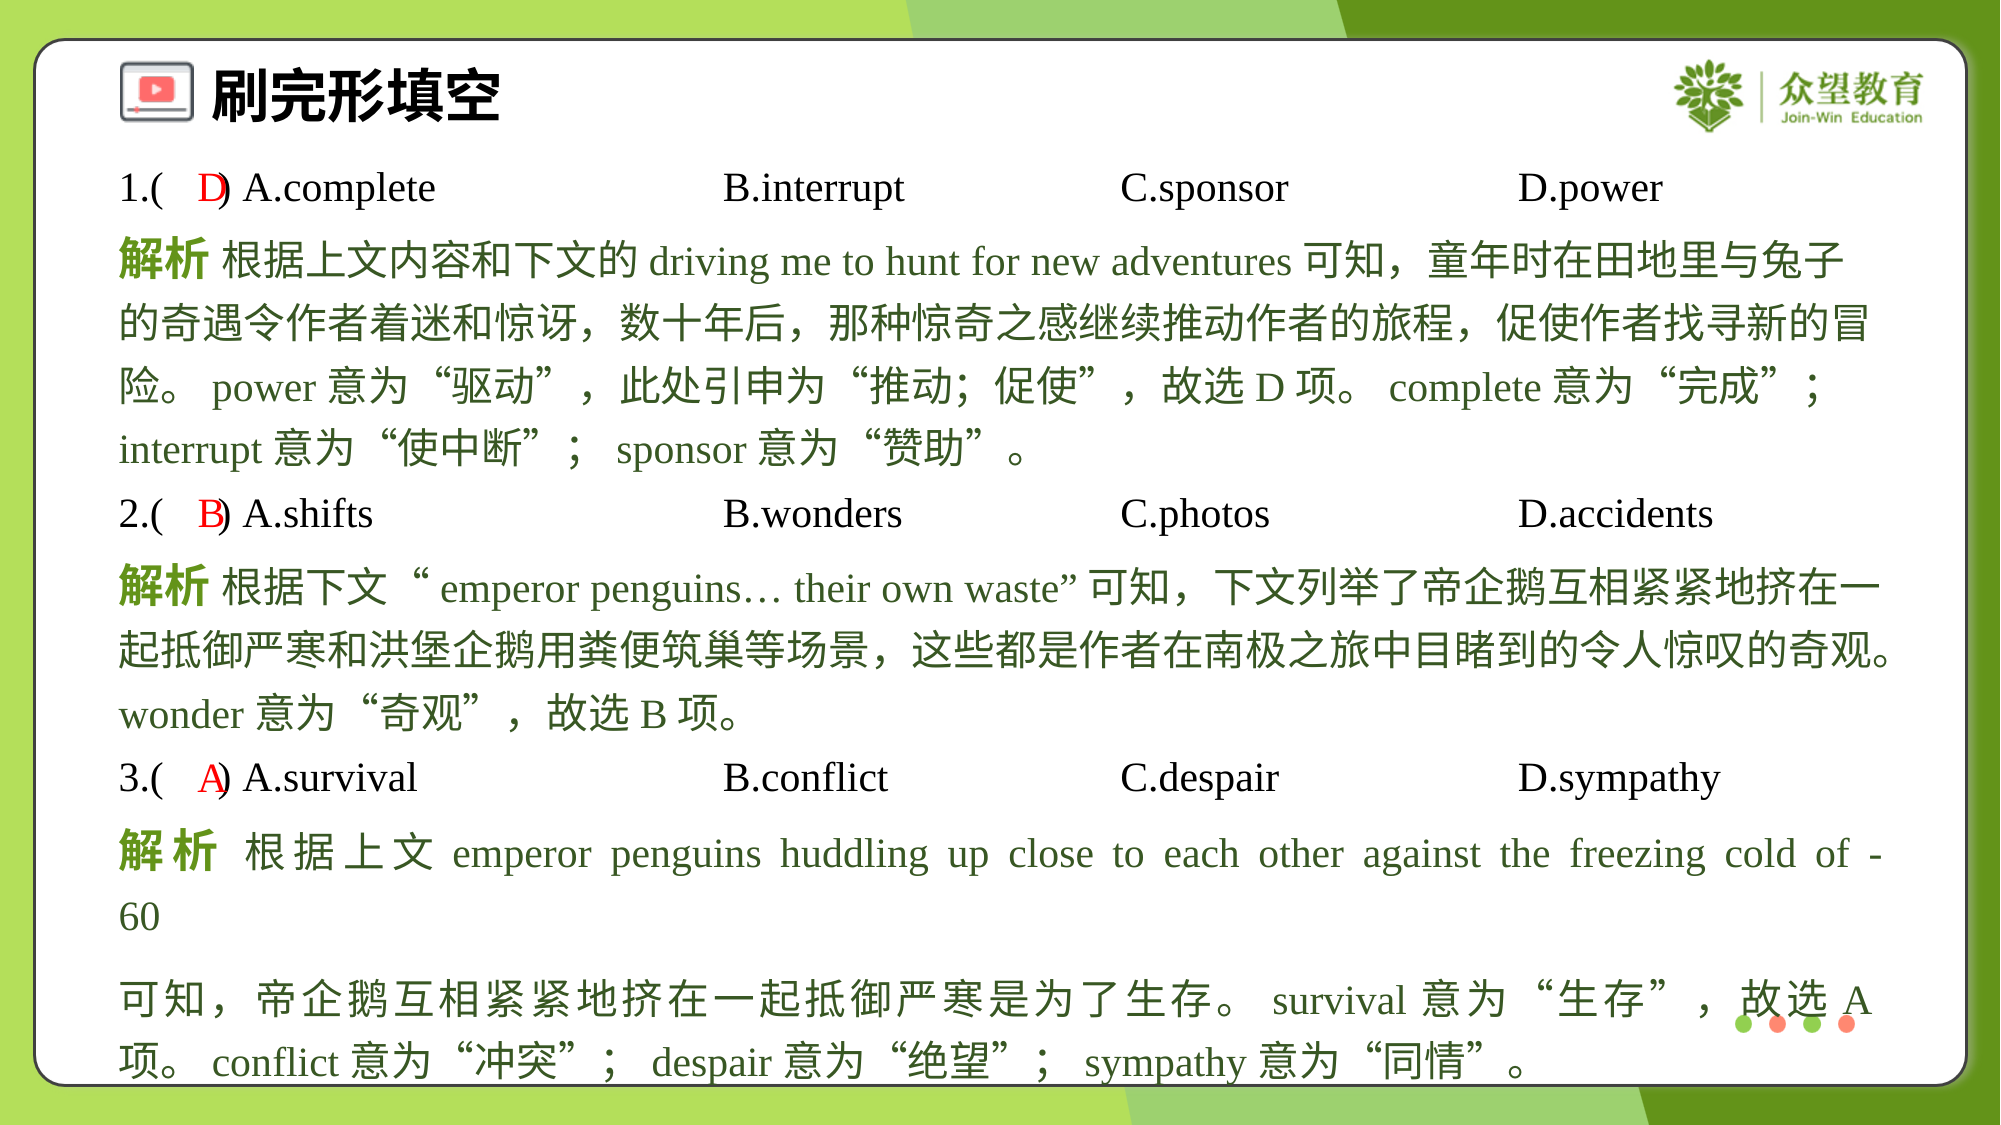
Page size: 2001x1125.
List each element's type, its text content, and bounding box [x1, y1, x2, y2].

text_box 2.( ) A.shifts B.wonders C.photos D.accidents [118, 473, 192, 531]
text_box 3.( ) A.survival B.conflict C.despair D.sympathy [233, 737, 1883, 795]
text_box 1.( ) A.complete B.interrupt C.sponsor D.power [118, 146, 192, 204]
text_box 3.( ) A.survival B.conflict C.despair D.sympathy [118, 737, 192, 795]
text_box 1.( ) A.complete B.interrupt C.sponsor D.power [233, 146, 1883, 204]
text_box D [192, 146, 233, 205]
text_box B [192, 473, 231, 531]
text_box 2.( ) A.shifts B.wonders C.photos D.accidents [231, 473, 1883, 531]
text_box 解析 根据上文内容和下文的driving me to hunt for new adventures可知，童年时在田地里与兔子的奇遇令作者着迷和惊讶，数十年后，那种惊奇之感继续推动作者的旅程，促使作者找寻新的冒险。power意为“驱动”，此处引申为“推动；促使”，故选D项。complete意为“完成”；interrupt意为“使中断”；sponsor意为“赞助”。 [118, 215, 1883, 468]
text_box 解析 根据下文“emperor penguins… their own waste”可知，下文列举了帝企鹅互相紧紧地挤在一起抵御严寒和洪堡企鹅用粪便筑巢等场景，这些都是作者在南极之旅中目睹到的令人惊叹的奇观。wonder意为“奇观”，故选B项。 [118, 542, 1883, 732]
text_box A [192, 737, 233, 796]
picture [0, 0, 2000, 1125]
